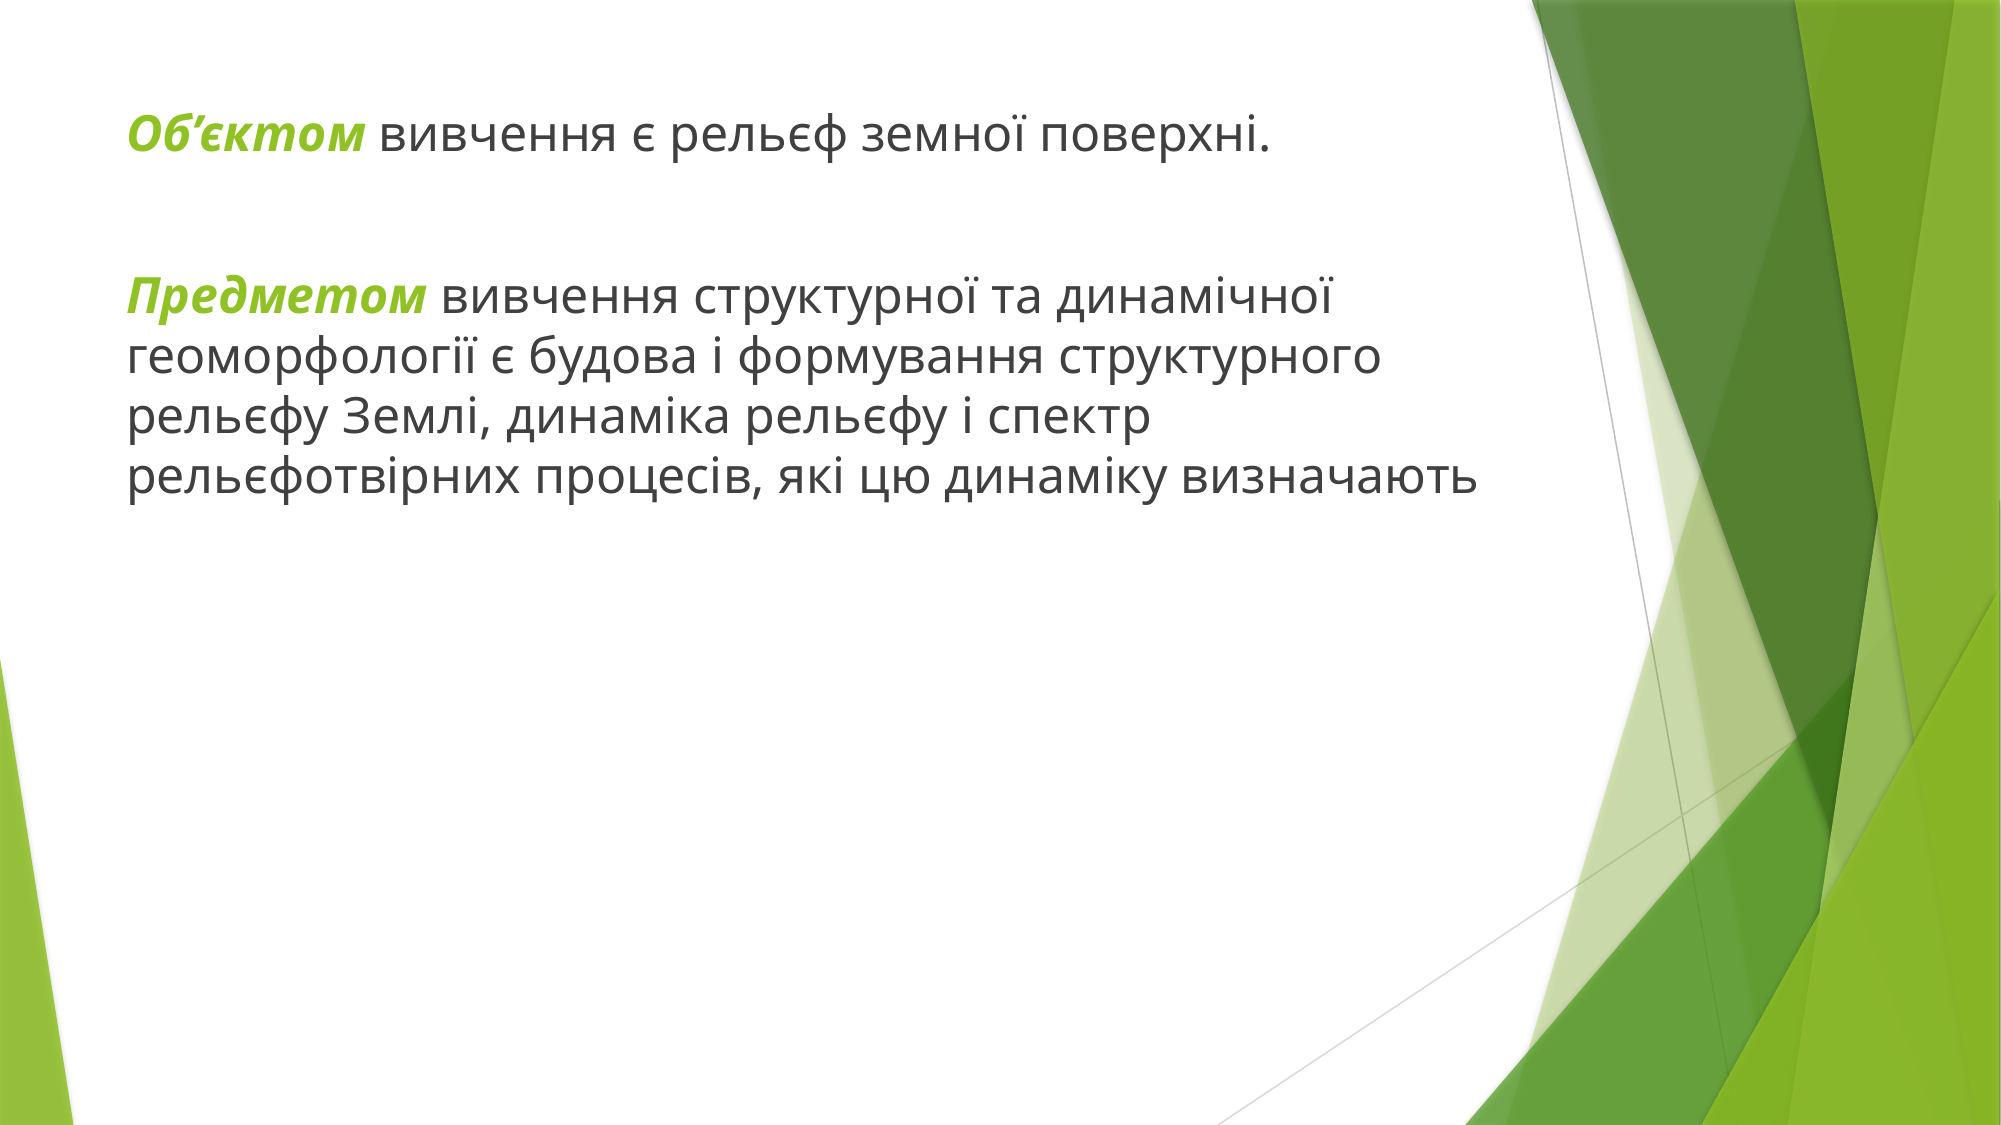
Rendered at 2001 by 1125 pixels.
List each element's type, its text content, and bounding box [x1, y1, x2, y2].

list Об’єктом вивчення є рельєф земної поверхні. Предметом вивчення структурної та динамічної геоморфології є будова і формування структурного рельєфу Землі, динаміка рельєфу і спектр рельєфотвірних процесів, які цю динаміку визначають [111, 94, 1522, 995]
